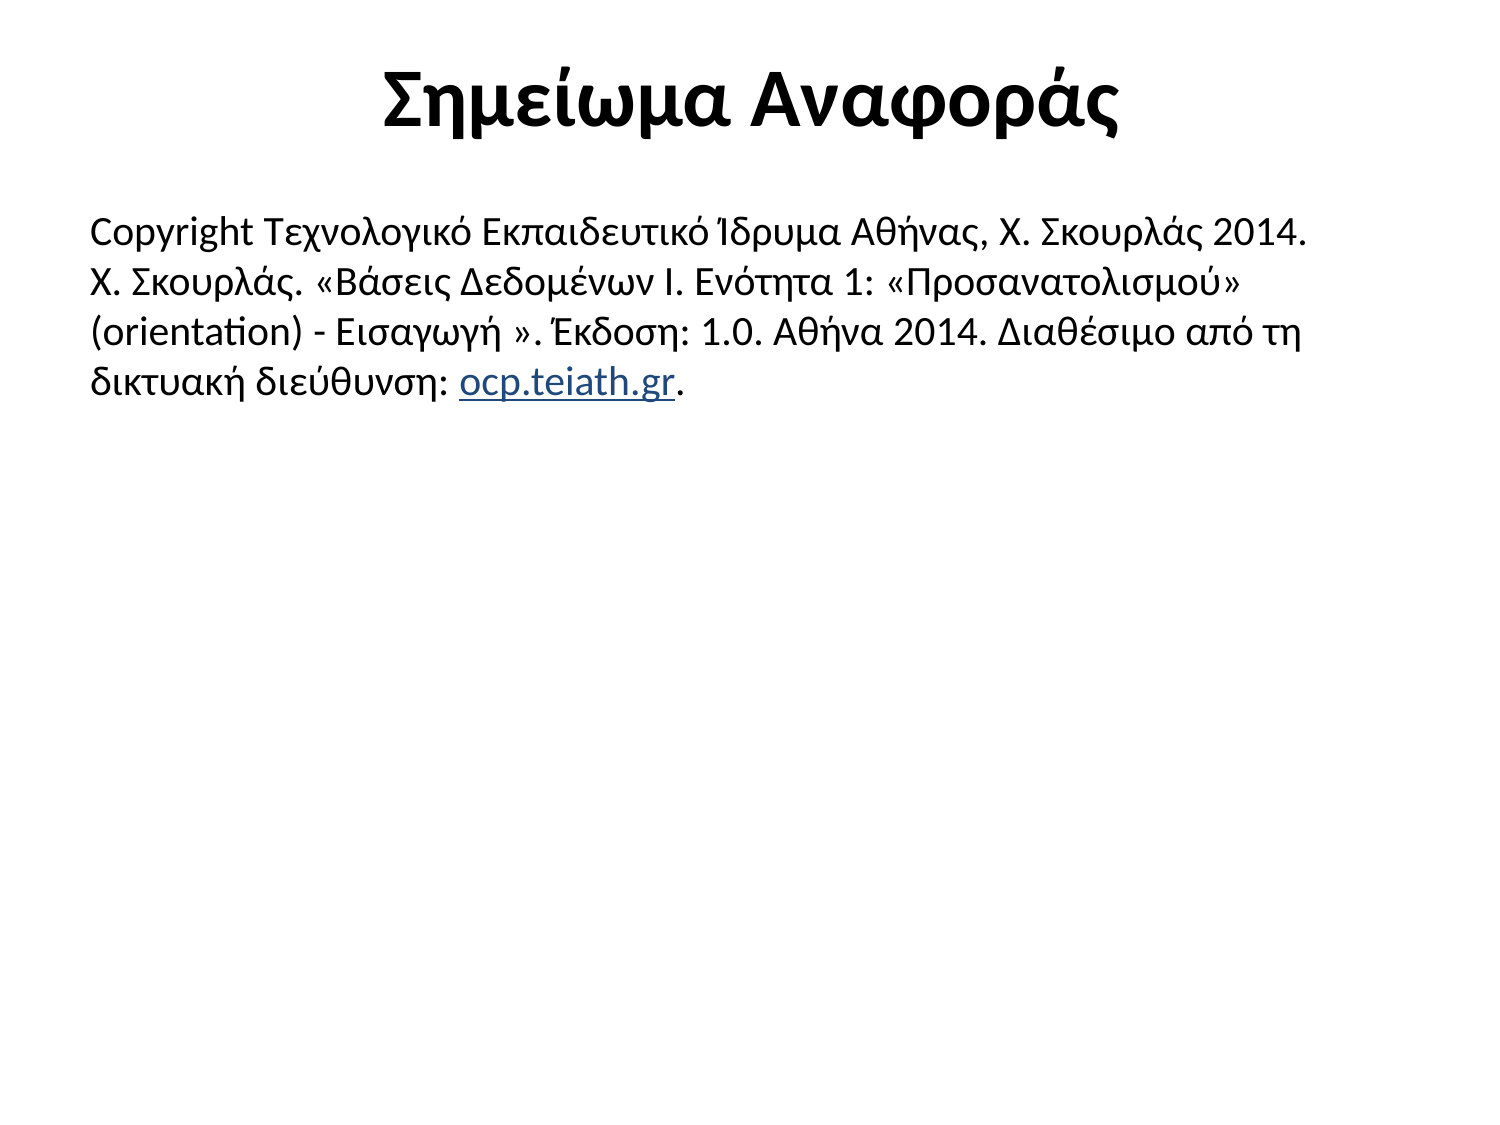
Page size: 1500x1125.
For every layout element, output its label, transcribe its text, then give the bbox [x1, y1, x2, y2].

title Σημείωμα Αναφοράς [76, 19, 1427, 169]
list Copyright Τεχνολογικό Εκπαιδευτικό Ίδρυμα Αθήνας, Χ. Σκουρλάς 2014. Χ. Σκουρλάς. «Βάσεις Δεδομένων Ι. Ενότητα 1: «Προσανατολισμού» (orientation) - Εισαγωγή ». Έκδοση: 1.0. Αθήνα 2014. Διαθέσιμο από τη δικτυακή διεύθυνση: ocp.teiath.gr. [75, 196, 1425, 1024]
